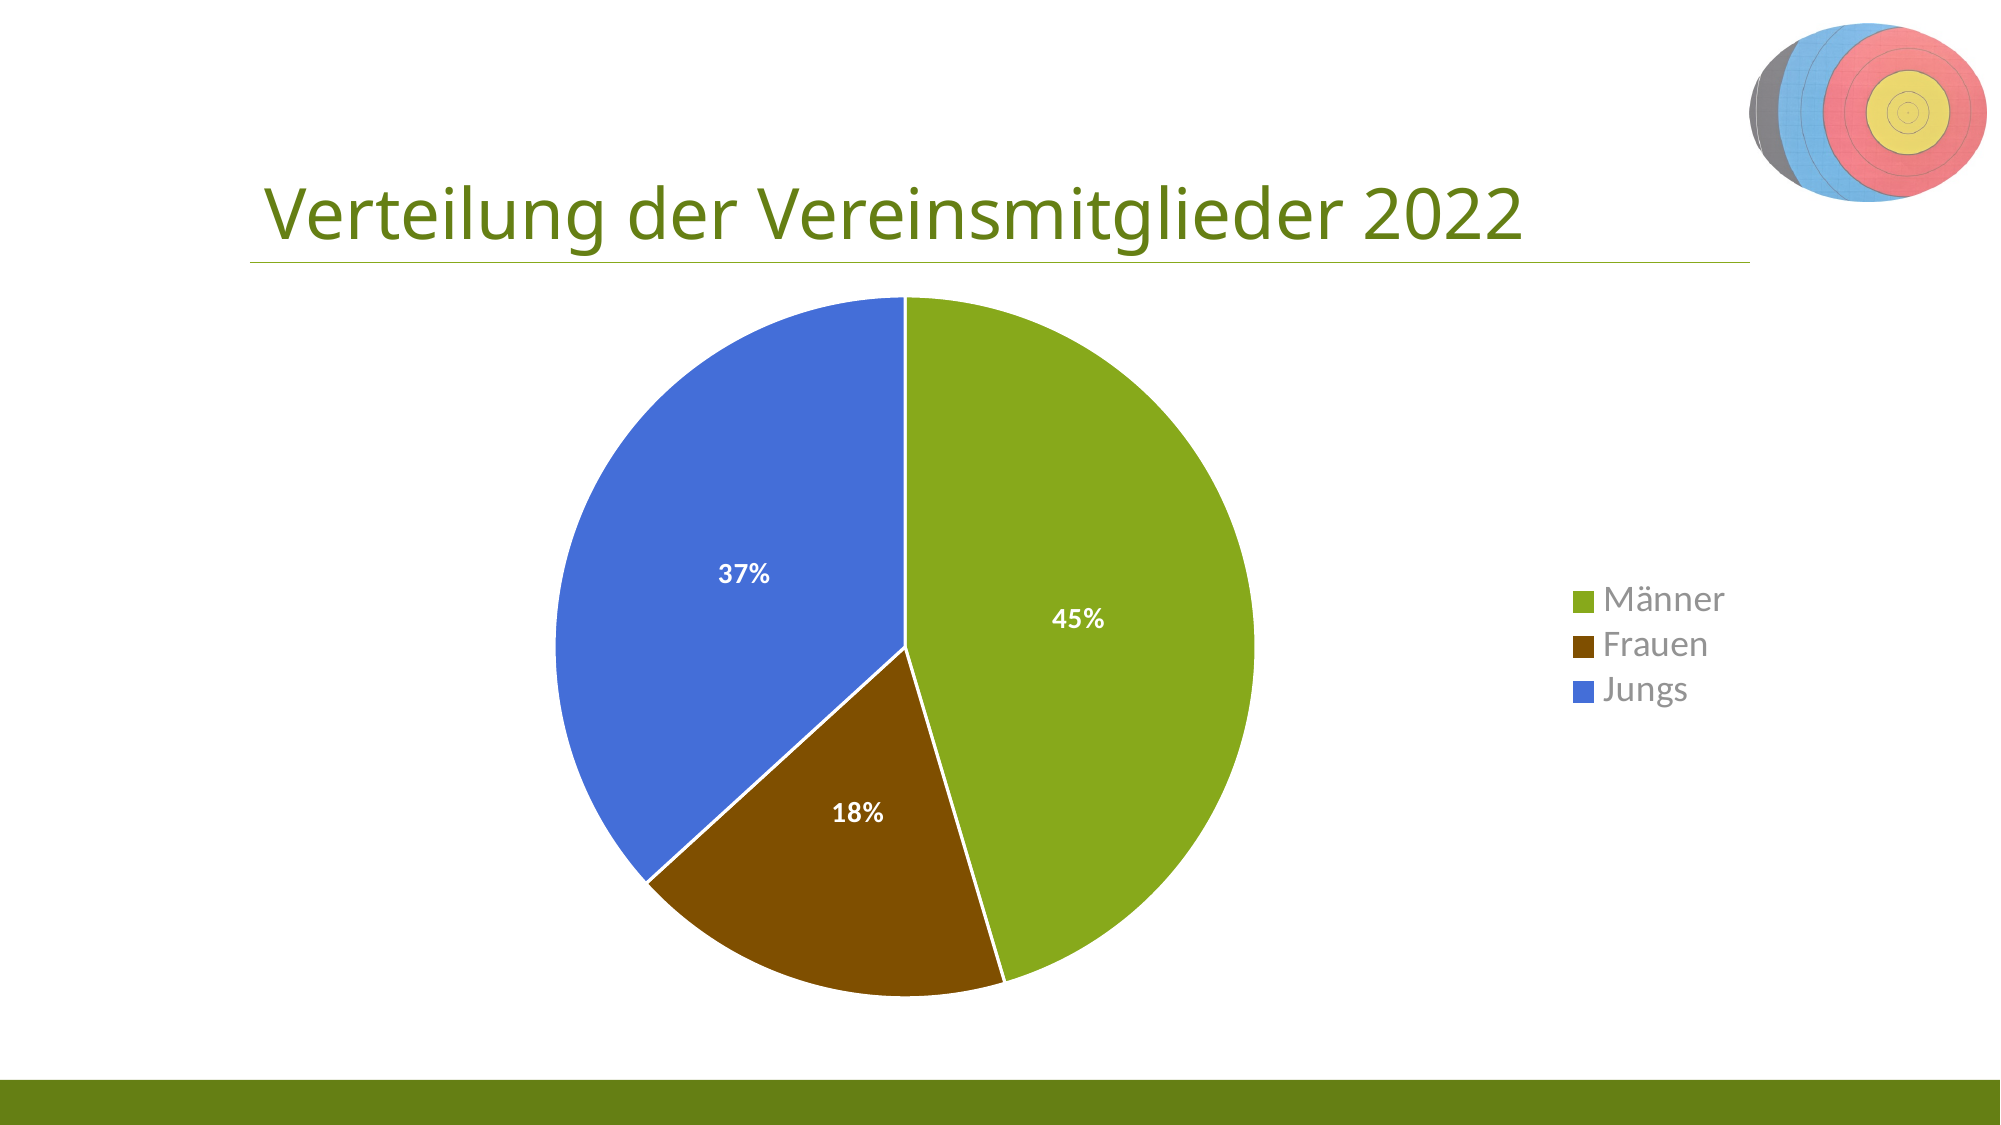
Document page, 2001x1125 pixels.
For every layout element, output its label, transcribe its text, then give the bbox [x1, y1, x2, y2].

title Verteilung der Vereinsmitglieder 2022 [249, 75, 1750, 263]
chart [249, 281, 1750, 1013]
